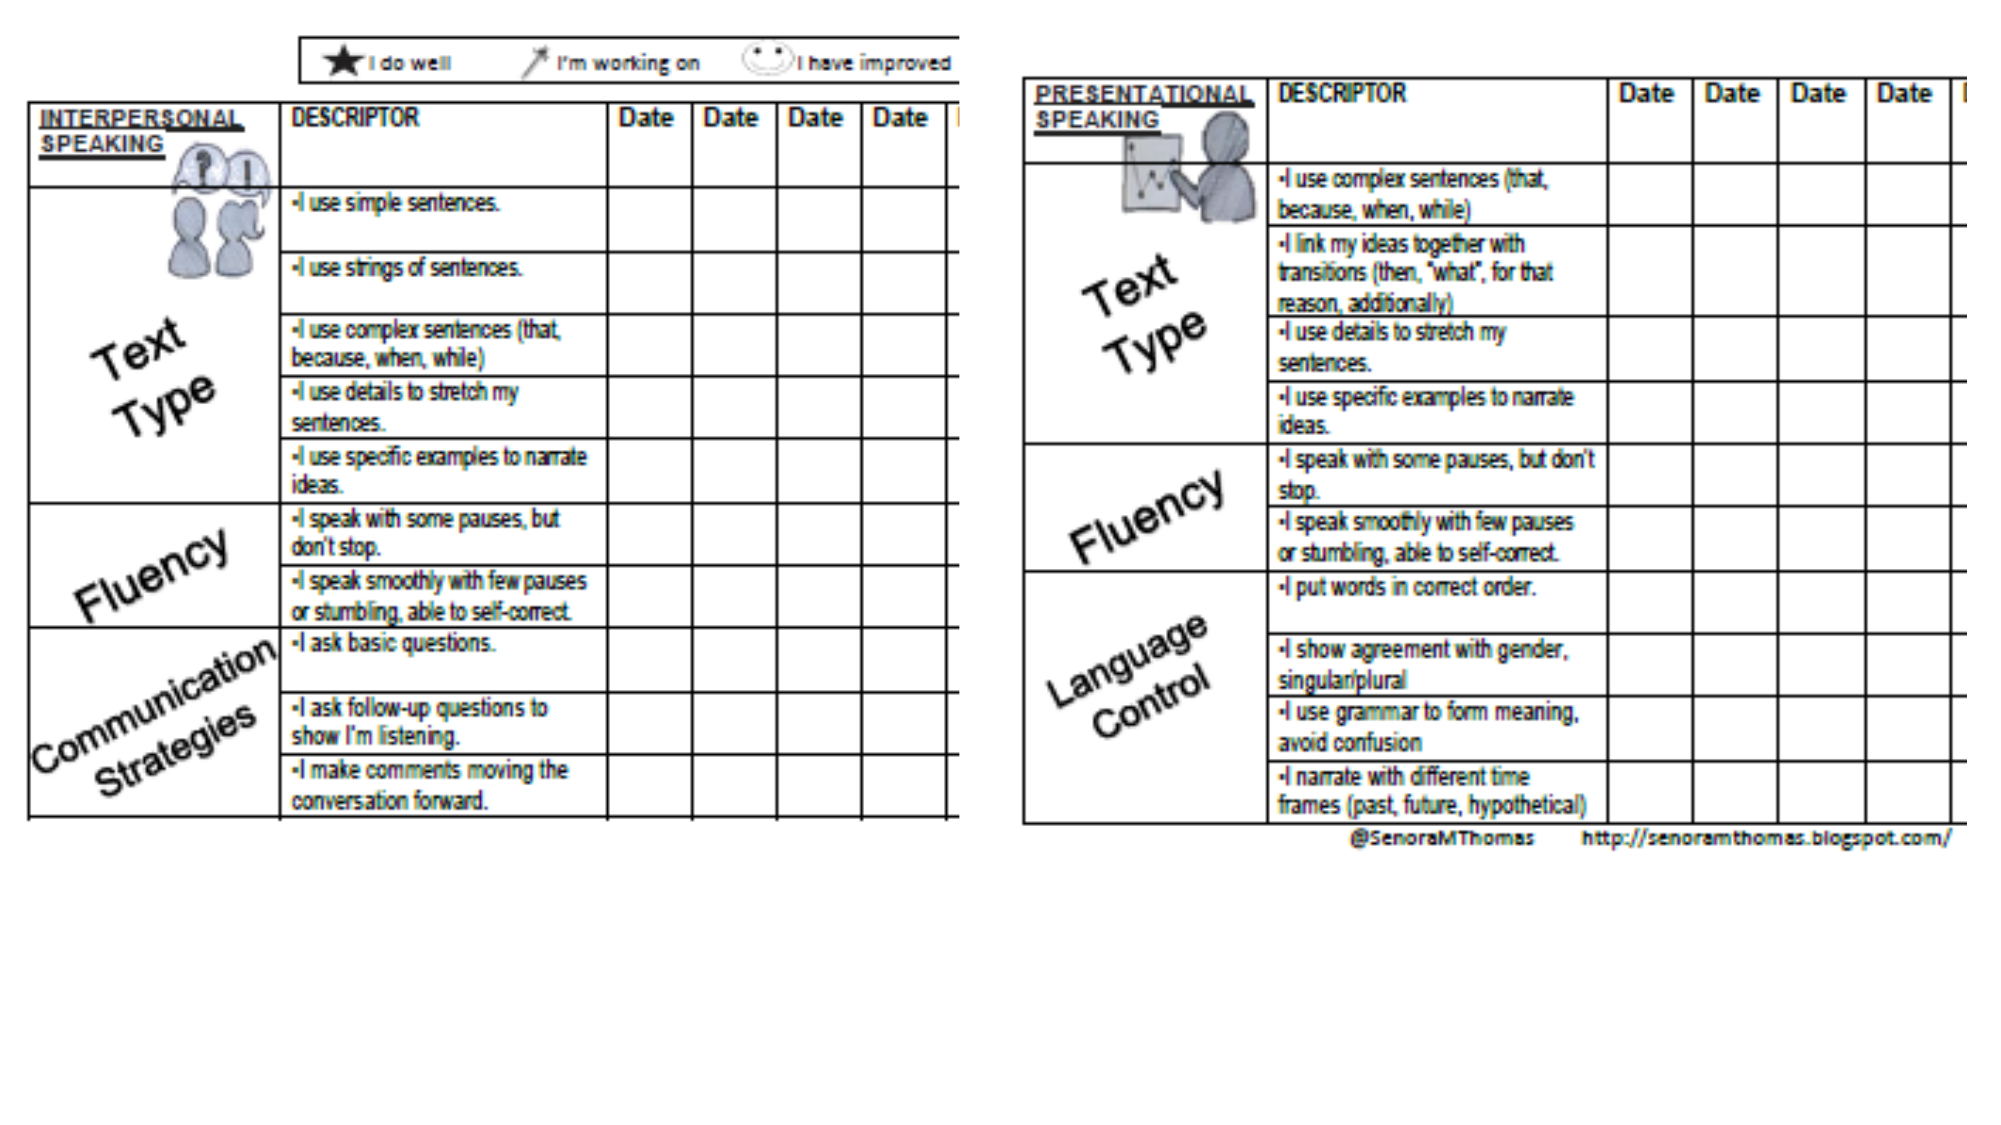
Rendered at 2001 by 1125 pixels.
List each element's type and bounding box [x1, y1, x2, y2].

picture [0, 23, 960, 840]
picture [995, 47, 1967, 877]
